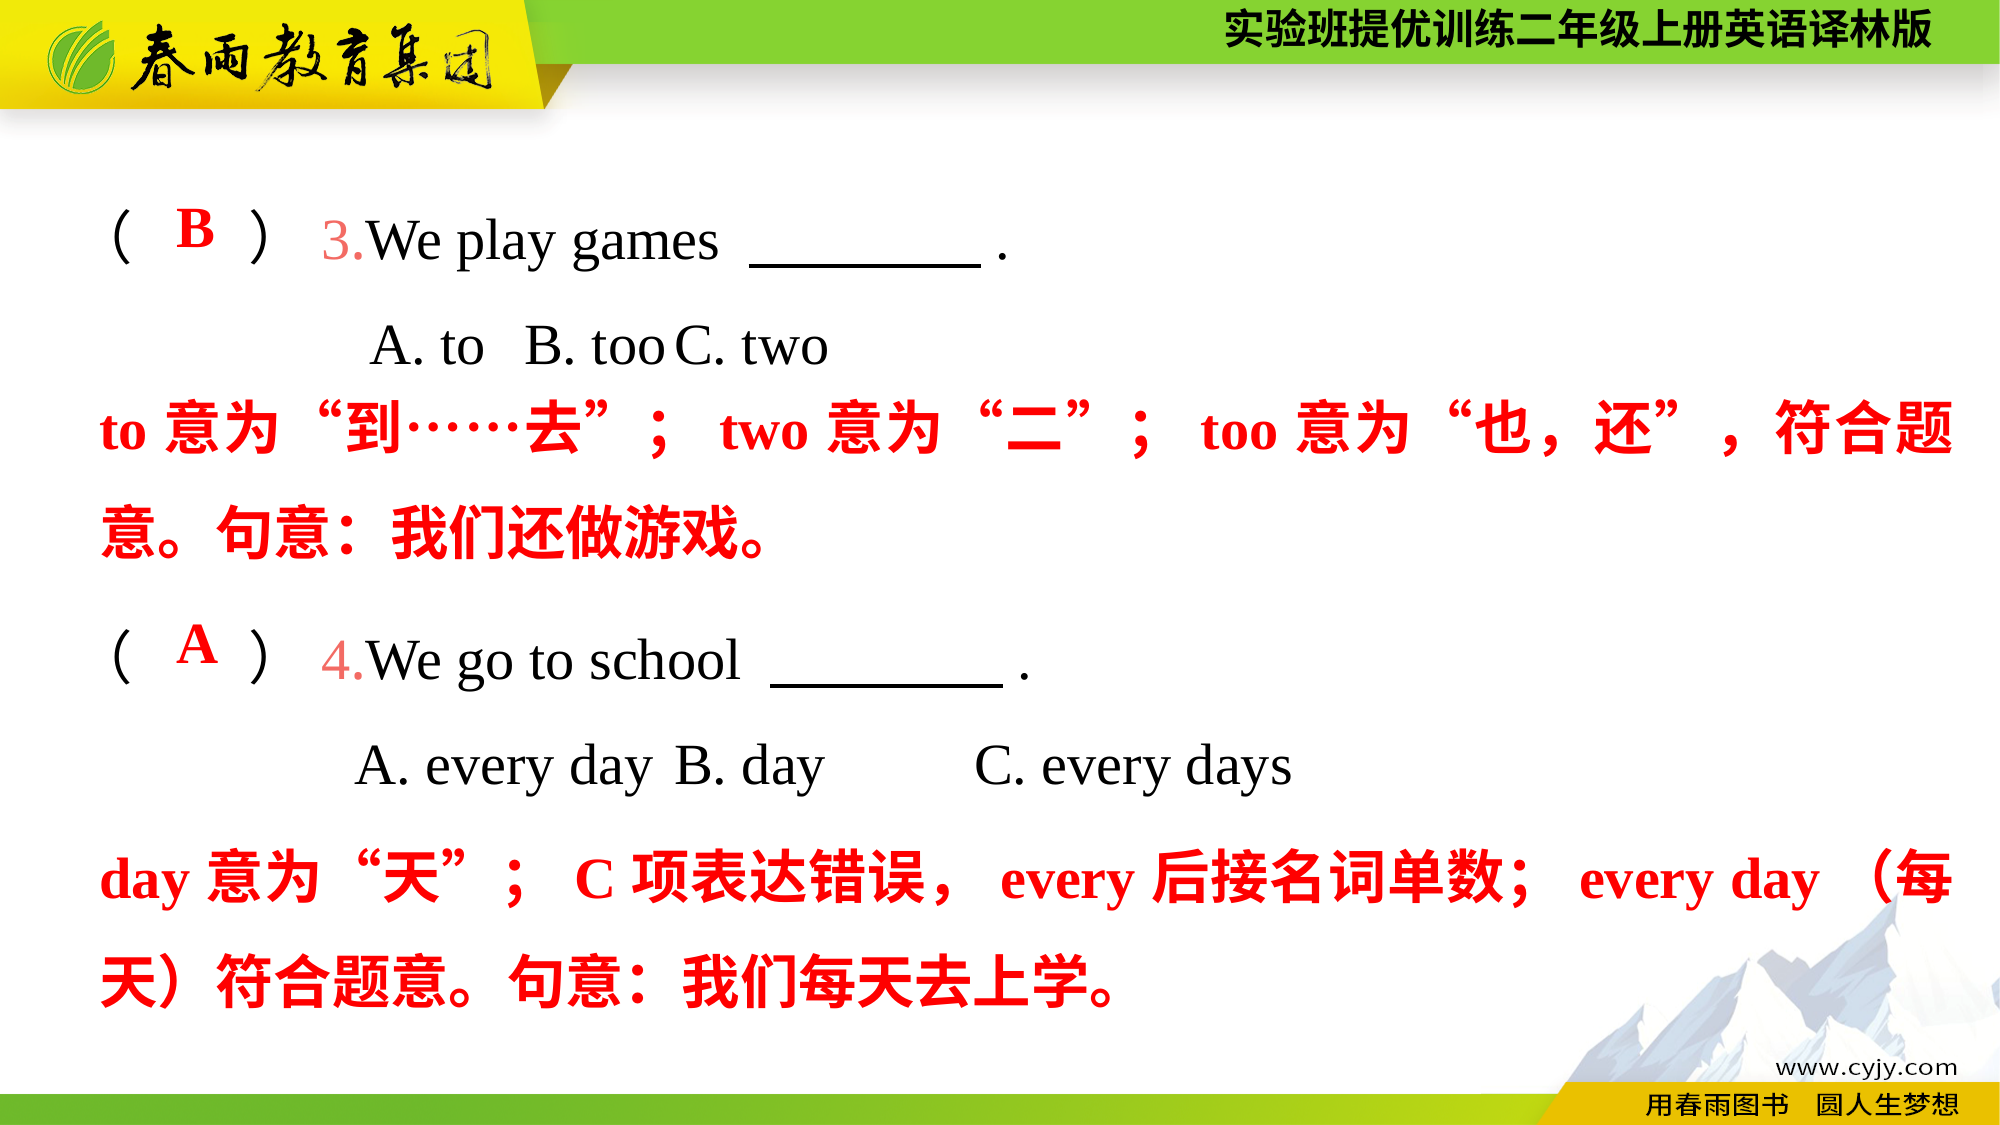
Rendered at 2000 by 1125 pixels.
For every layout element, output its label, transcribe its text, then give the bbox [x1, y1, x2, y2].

text_box to意为“到……去”；two意为“二”；too意为“也，还”，符合题意。句意：我们还做游戏。 [84, 348, 1969, 574]
text_box A [161, 597, 234, 683]
picture [0, 0, 2000, 1125]
text_box B [161, 181, 231, 267]
list （ ）3.We play games . A. to B. too C. two （ ）4.We go to school . A. every day B. day C. every days [59, 158, 1944, 810]
text_box day意为“天”；C项表达错误，every后接名词单数；every day（每天）符合题意。句意：我们每天去上学。 [84, 797, 1969, 1023]
